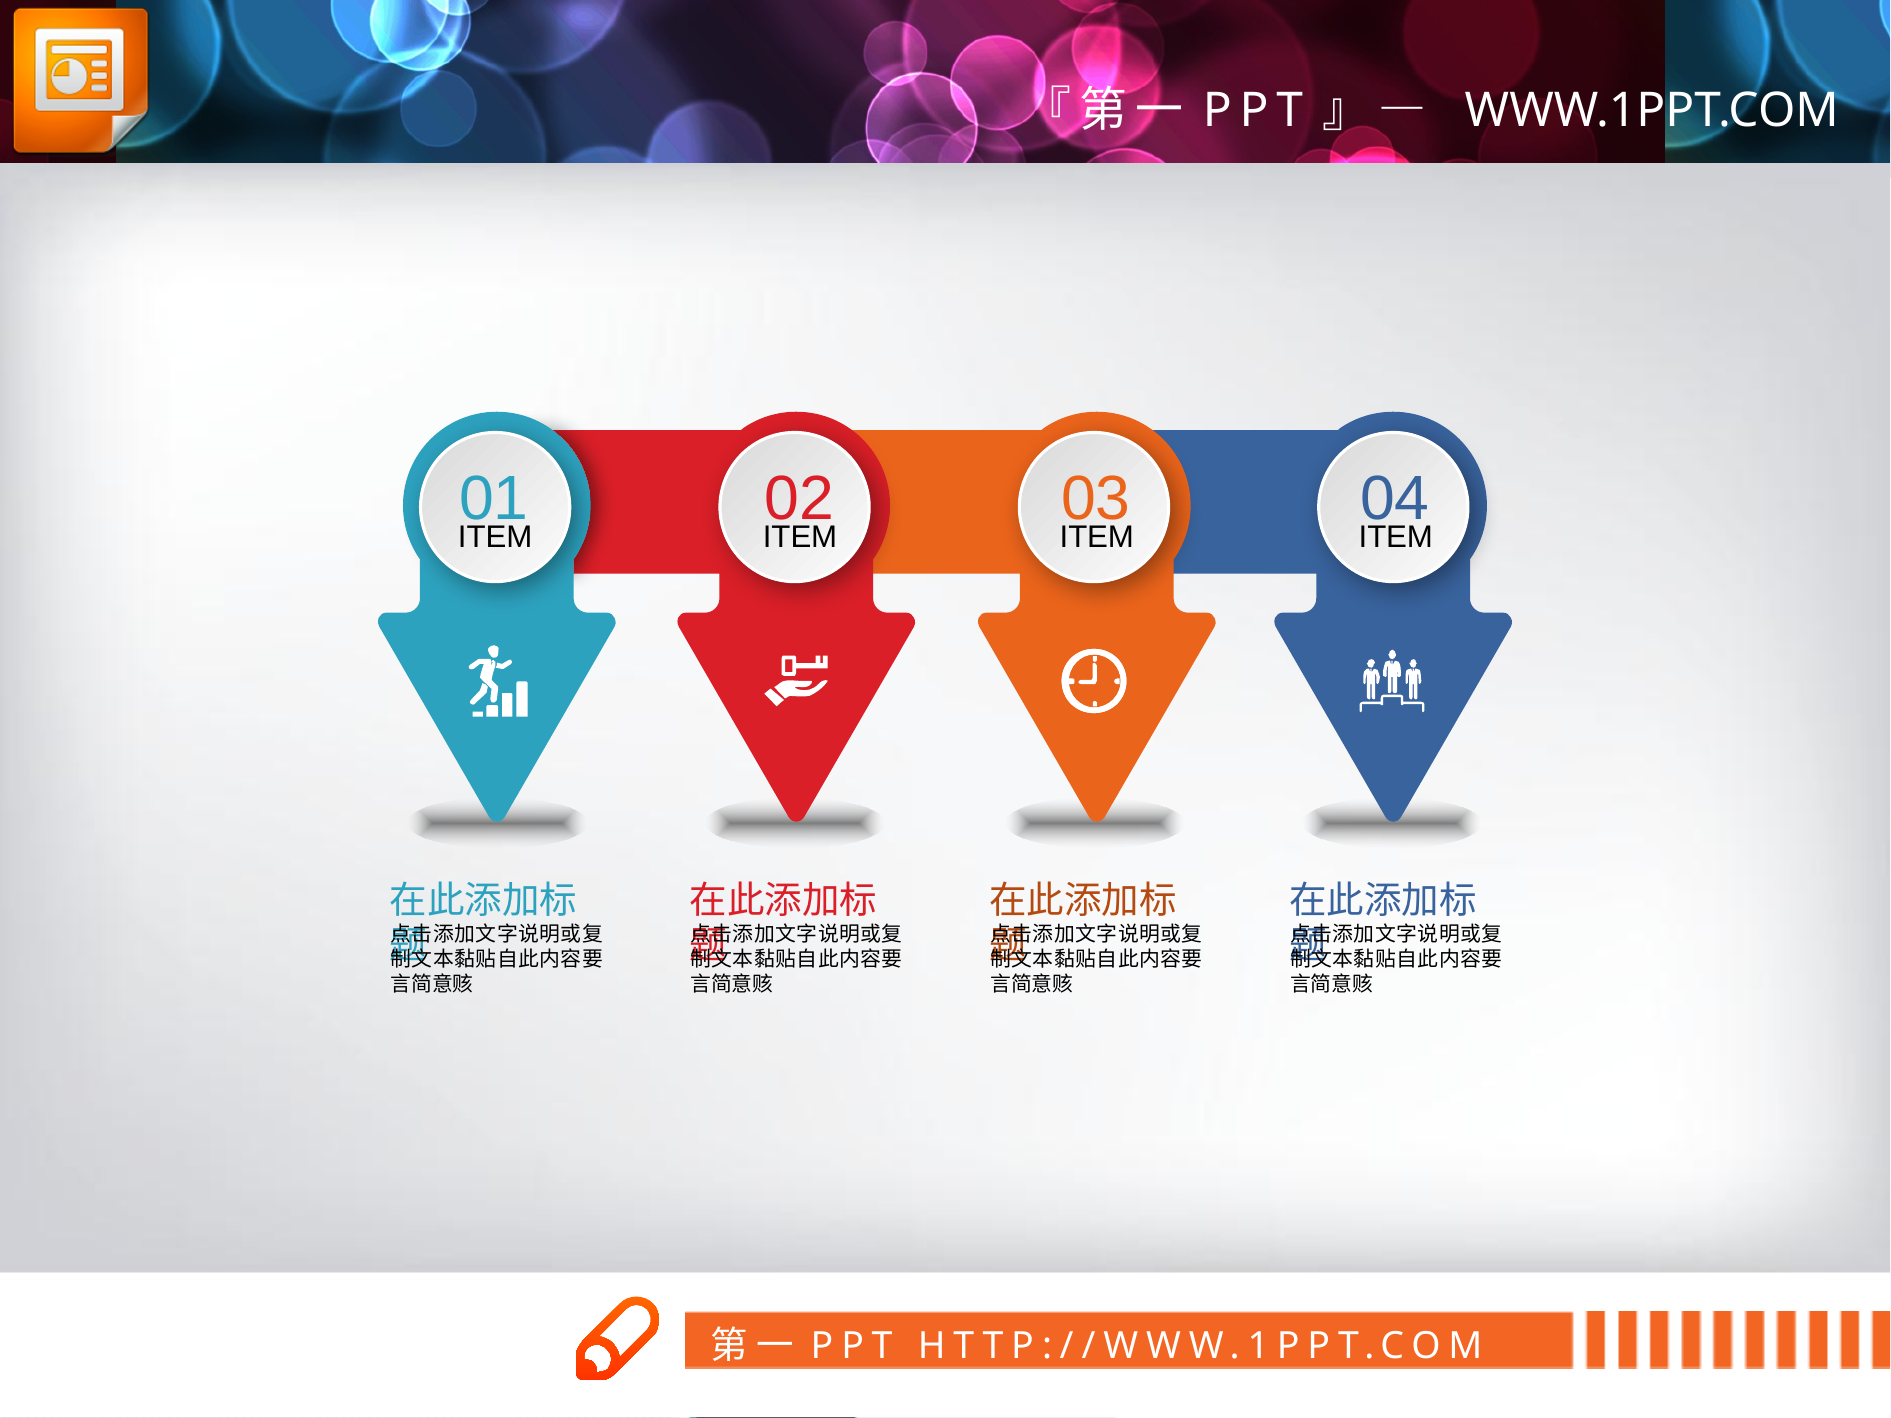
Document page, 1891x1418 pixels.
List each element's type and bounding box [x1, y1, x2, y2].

text_box [1274, 868, 1527, 1005]
text_box [411, 432, 579, 582]
text_box [616, 411, 916, 849]
text_box [1013, 432, 1181, 582]
text_box [974, 868, 1229, 1005]
text_box [764, 655, 828, 707]
text_box [1312, 432, 1480, 582]
text_box [377, 411, 616, 849]
picture [0, 0, 1891, 1275]
text_box [374, 868, 629, 1005]
text_box [916, 411, 1216, 849]
text_box [1216, 411, 1513, 849]
text_box [716, 432, 884, 582]
picture [685, 1311, 1891, 1369]
text_box [1061, 648, 1127, 714]
text_box [468, 645, 528, 717]
text_box [674, 868, 927, 1005]
text_box [1359, 649, 1425, 713]
